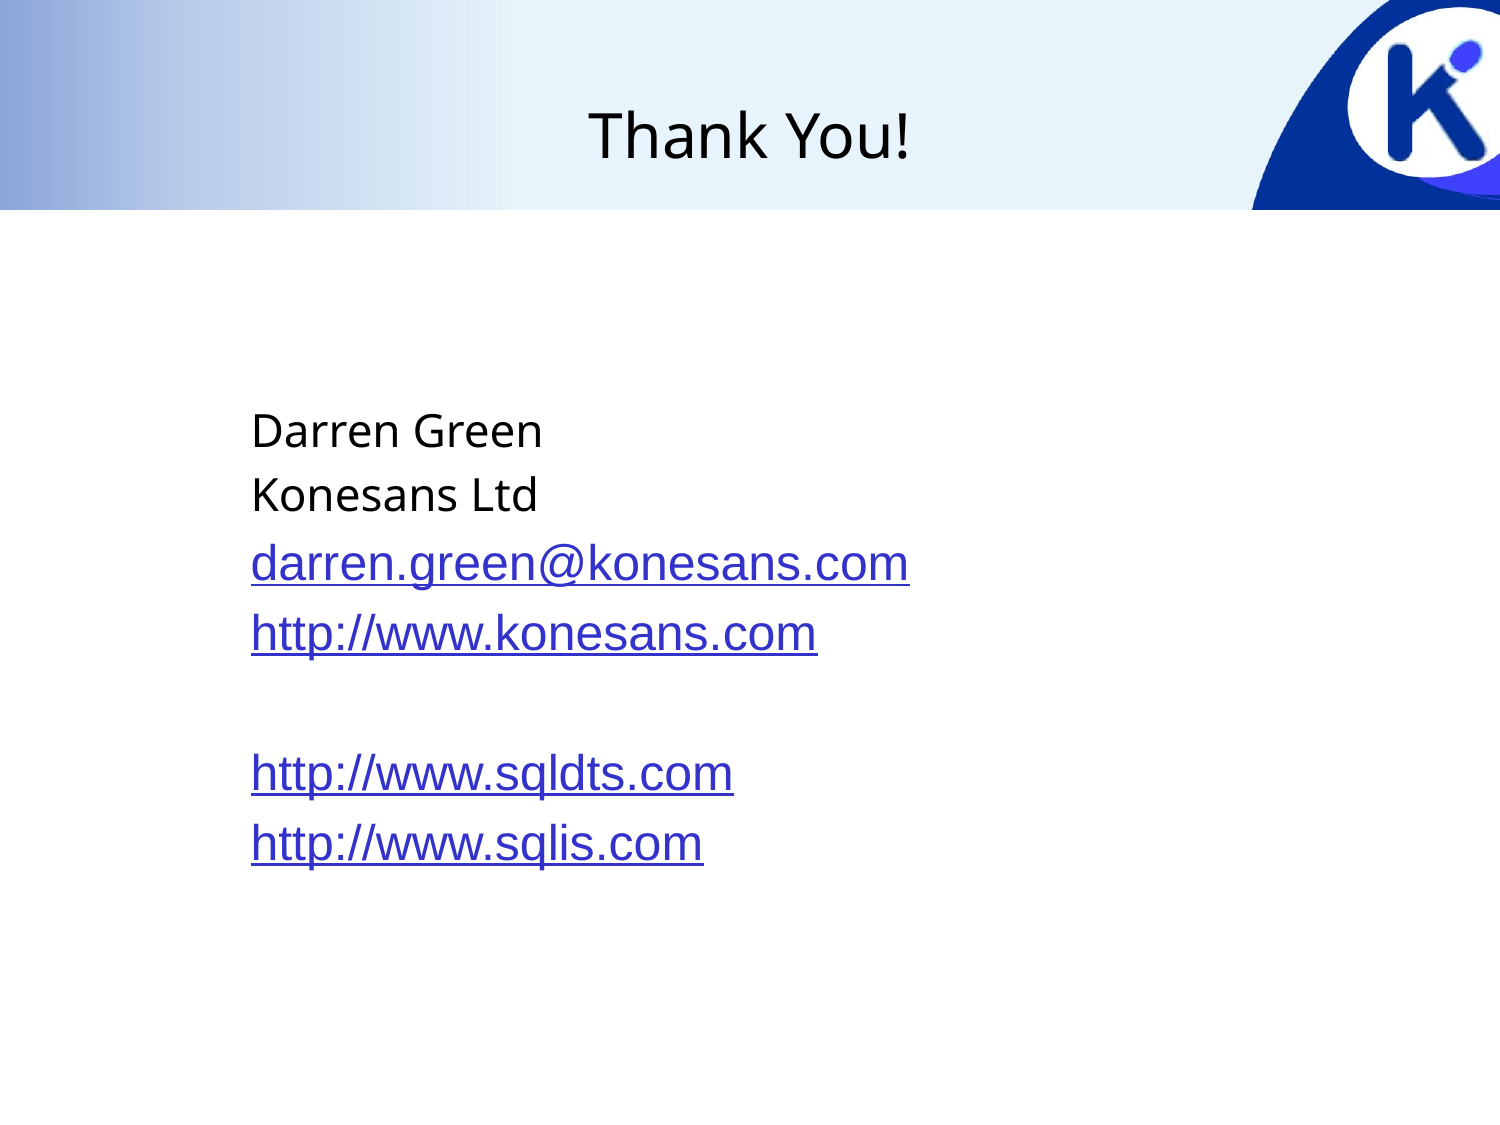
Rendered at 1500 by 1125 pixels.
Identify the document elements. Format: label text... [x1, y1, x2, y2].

picture [0, 0, 1500, 46]
list Darren Green Konesans Ltd darren.green@konesans.com http://www.konesans.com http://www.sqldts.com http://www.sqlis.com [112, 324, 1388, 1076]
title Thank You! [0, 46, 1500, 235]
